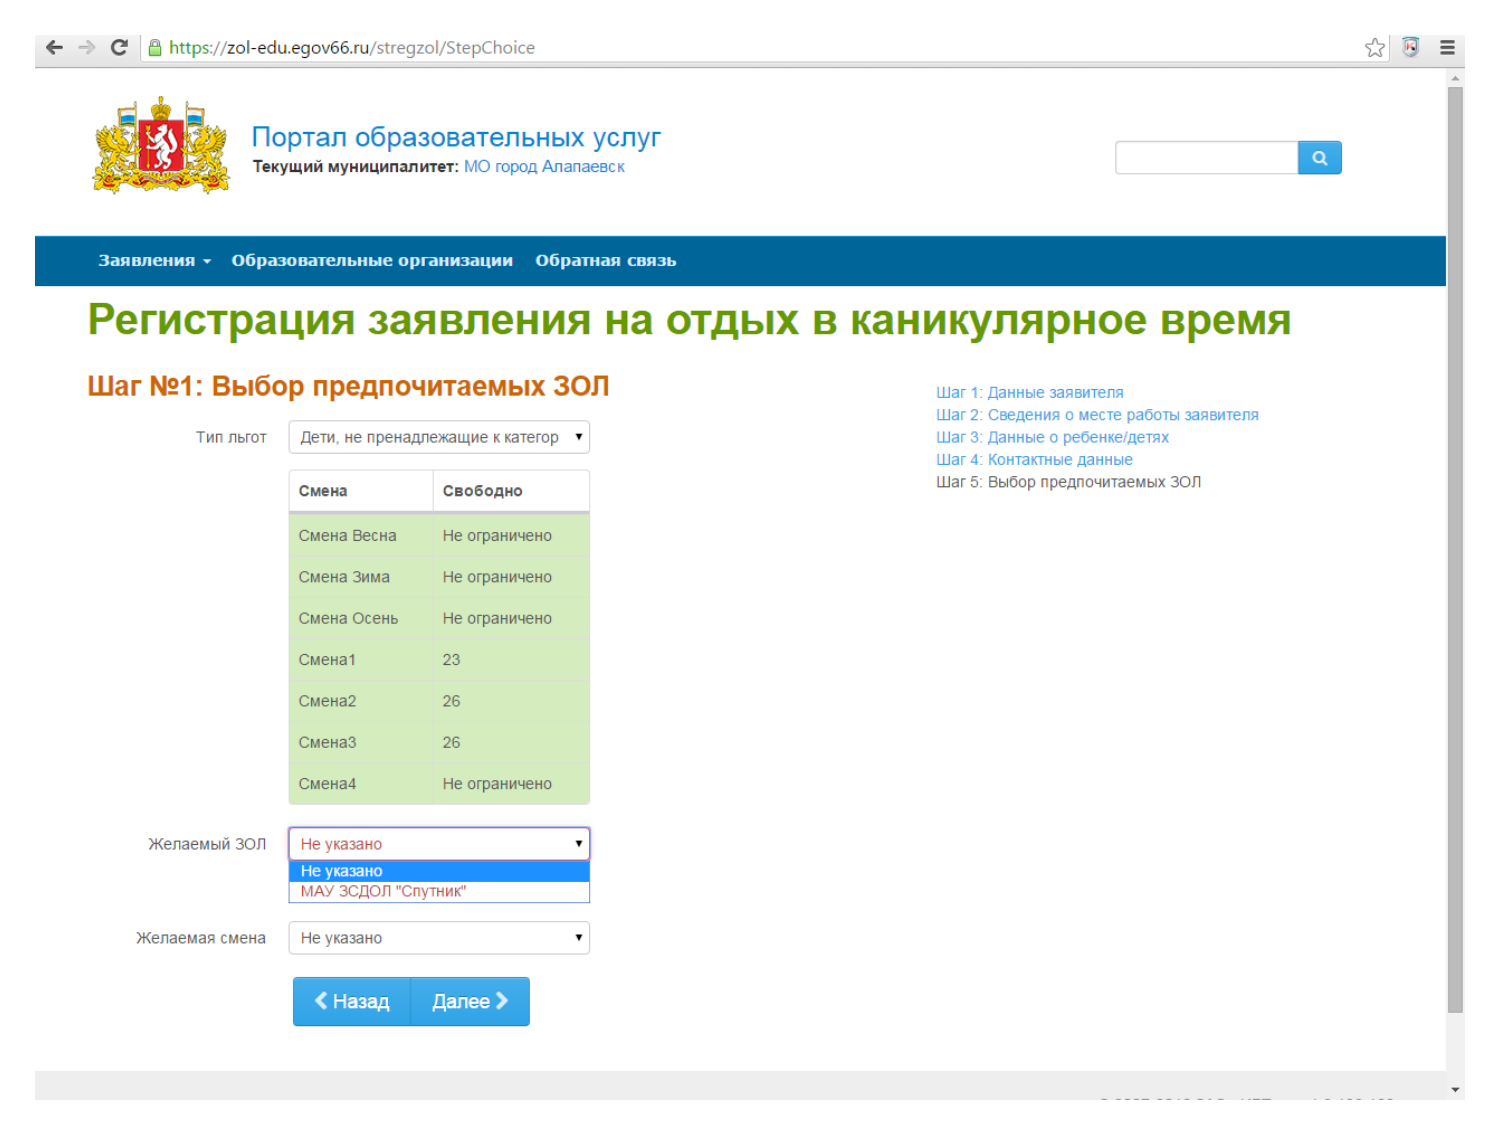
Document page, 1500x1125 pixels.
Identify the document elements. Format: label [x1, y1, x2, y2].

list [34, 34, 1466, 1100]
